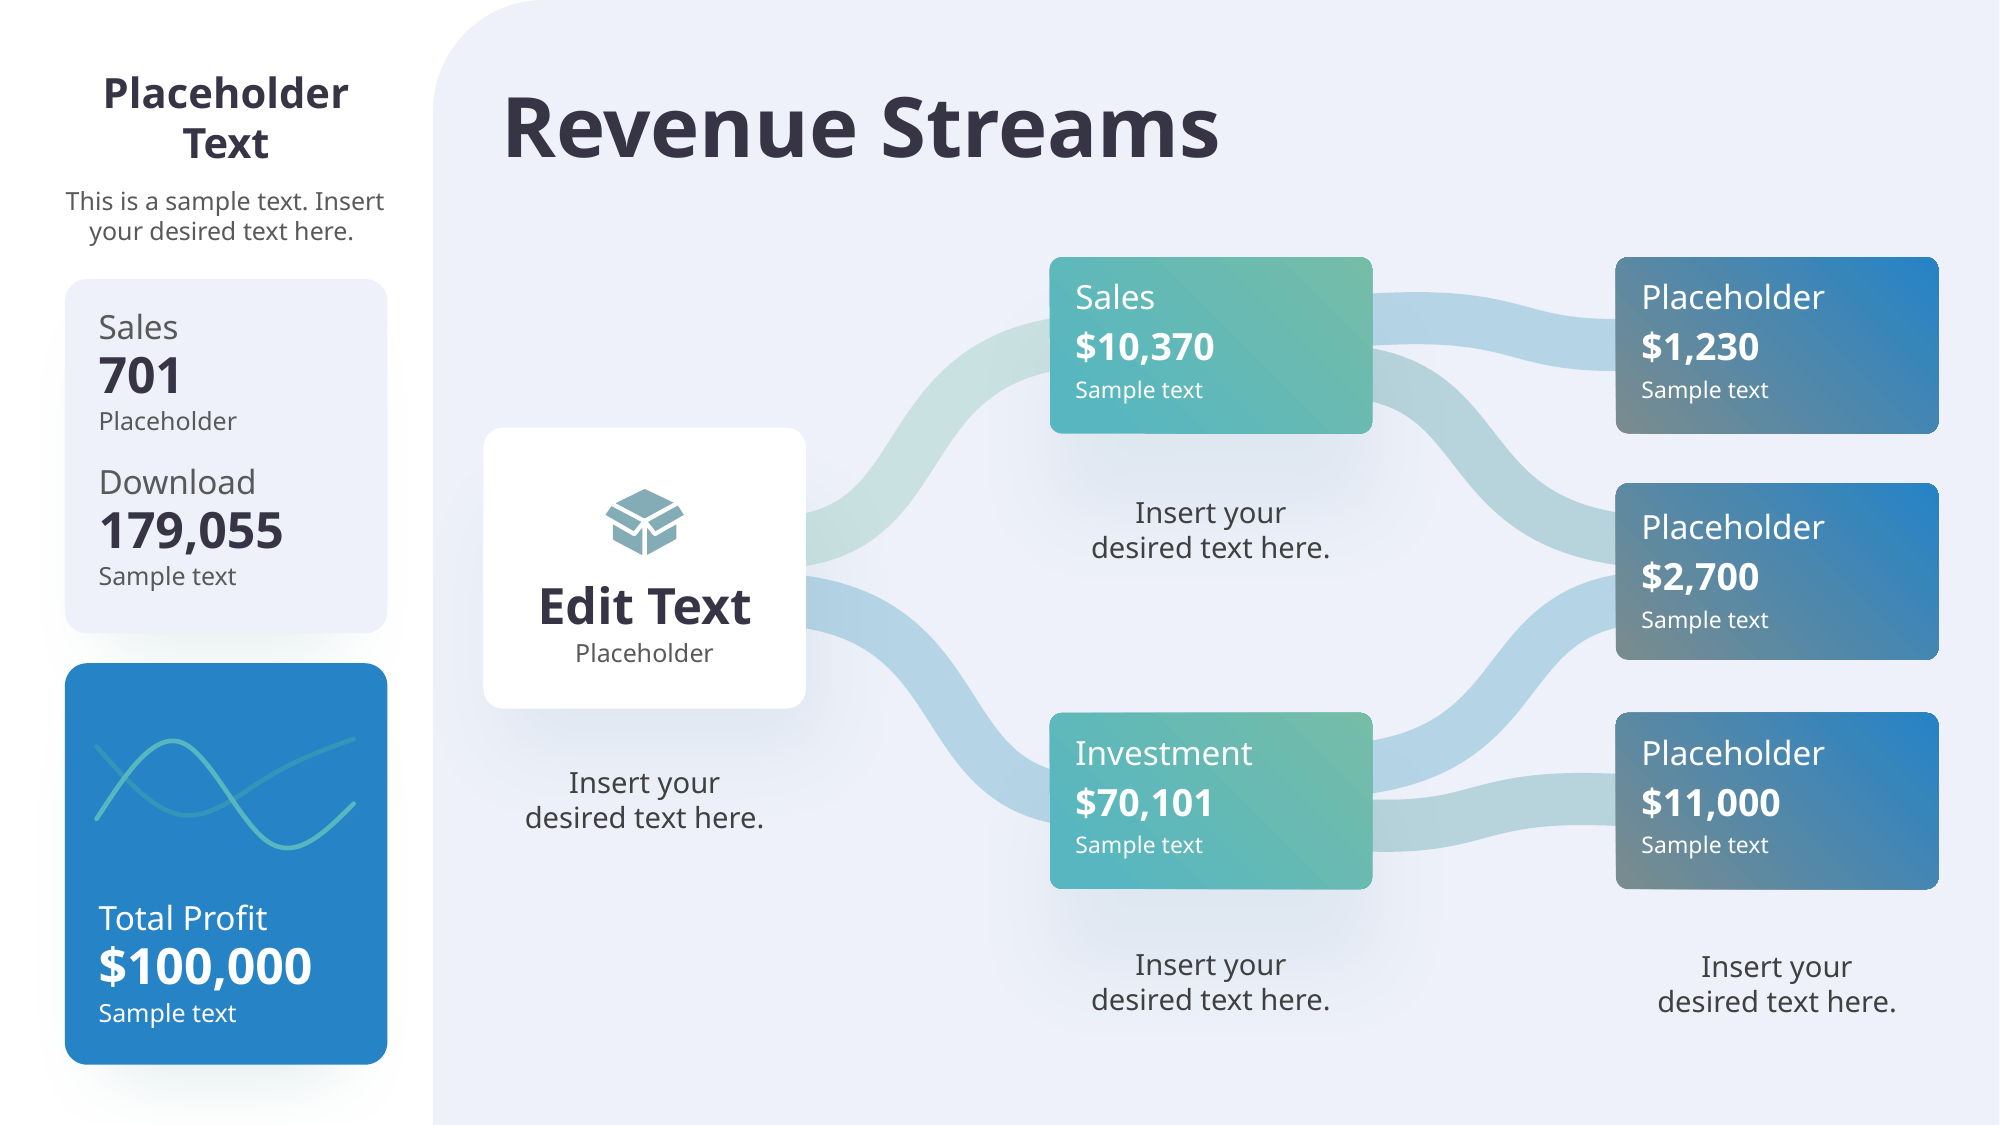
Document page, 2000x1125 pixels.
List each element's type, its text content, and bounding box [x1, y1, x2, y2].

text_box [62, 661, 390, 714]
chart [46, 715, 404, 915]
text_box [413, 257, 1939, 1056]
text_box Placeholder Text [64, 54, 388, 167]
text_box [98, 311, 354, 436]
text_box [430, 0, 2000, 1125]
text_box [62, 276, 390, 636]
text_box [98, 923, 354, 1028]
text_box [98, 466, 354, 591]
text_box This is a sample text. Insert your desired text here. [64, 185, 386, 262]
text_box Revenue Streams [501, 73, 1918, 190]
text_box [62, 923, 390, 1067]
